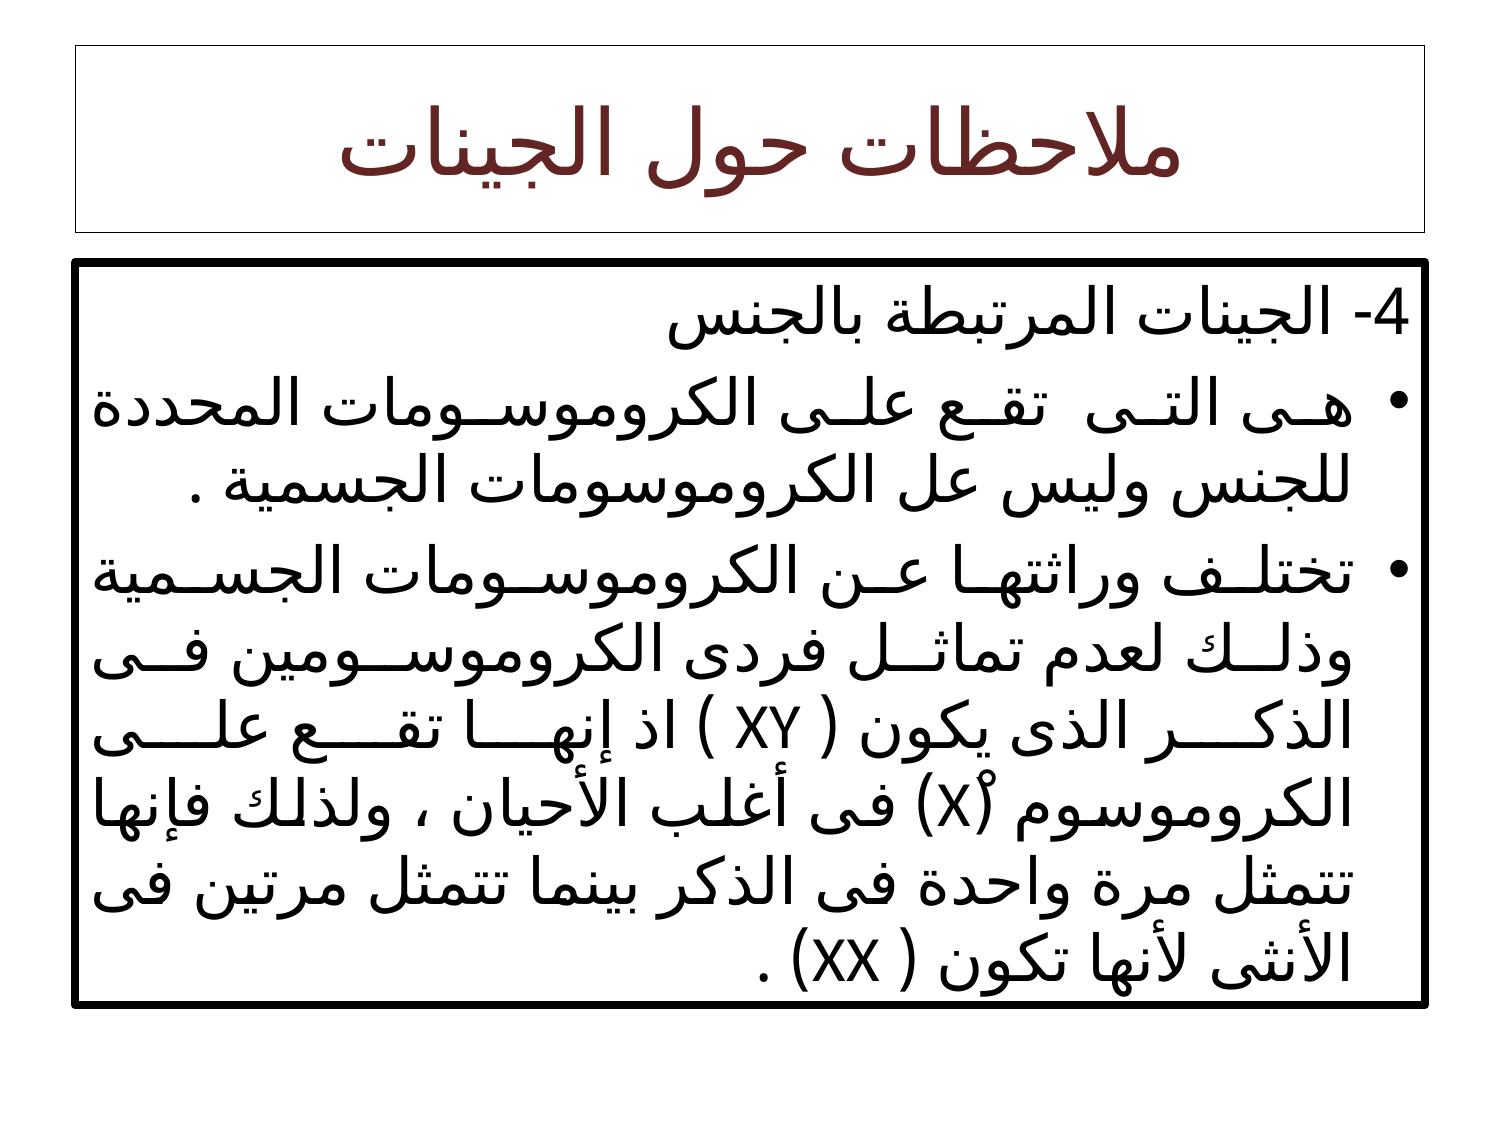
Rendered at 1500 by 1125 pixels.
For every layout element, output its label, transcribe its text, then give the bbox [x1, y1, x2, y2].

title ملاحظات حول الجينات [75, 45, 1425, 233]
list 4- الجينات المرتبطة بالجنس هى التى تقع على الكروموسومات المحددة للجنس وليس عل الكروموسومات الجسمية . تختلف وراثتها عن الكروموسومات الجسمية وذلك لعدم تماثل فردى الكروموسومين فى الذكر الذى يكون ( XY ) اذ إنها تقع على الكروموسوم (ْX) فى أغلب الأحيان ، ولذلك فإنها تتمثل مرة واحدة فى الذكر بينما تتمثل مرتين فى الأنثى لأنها تكون ( XX) . [75, 262, 1425, 1005]
